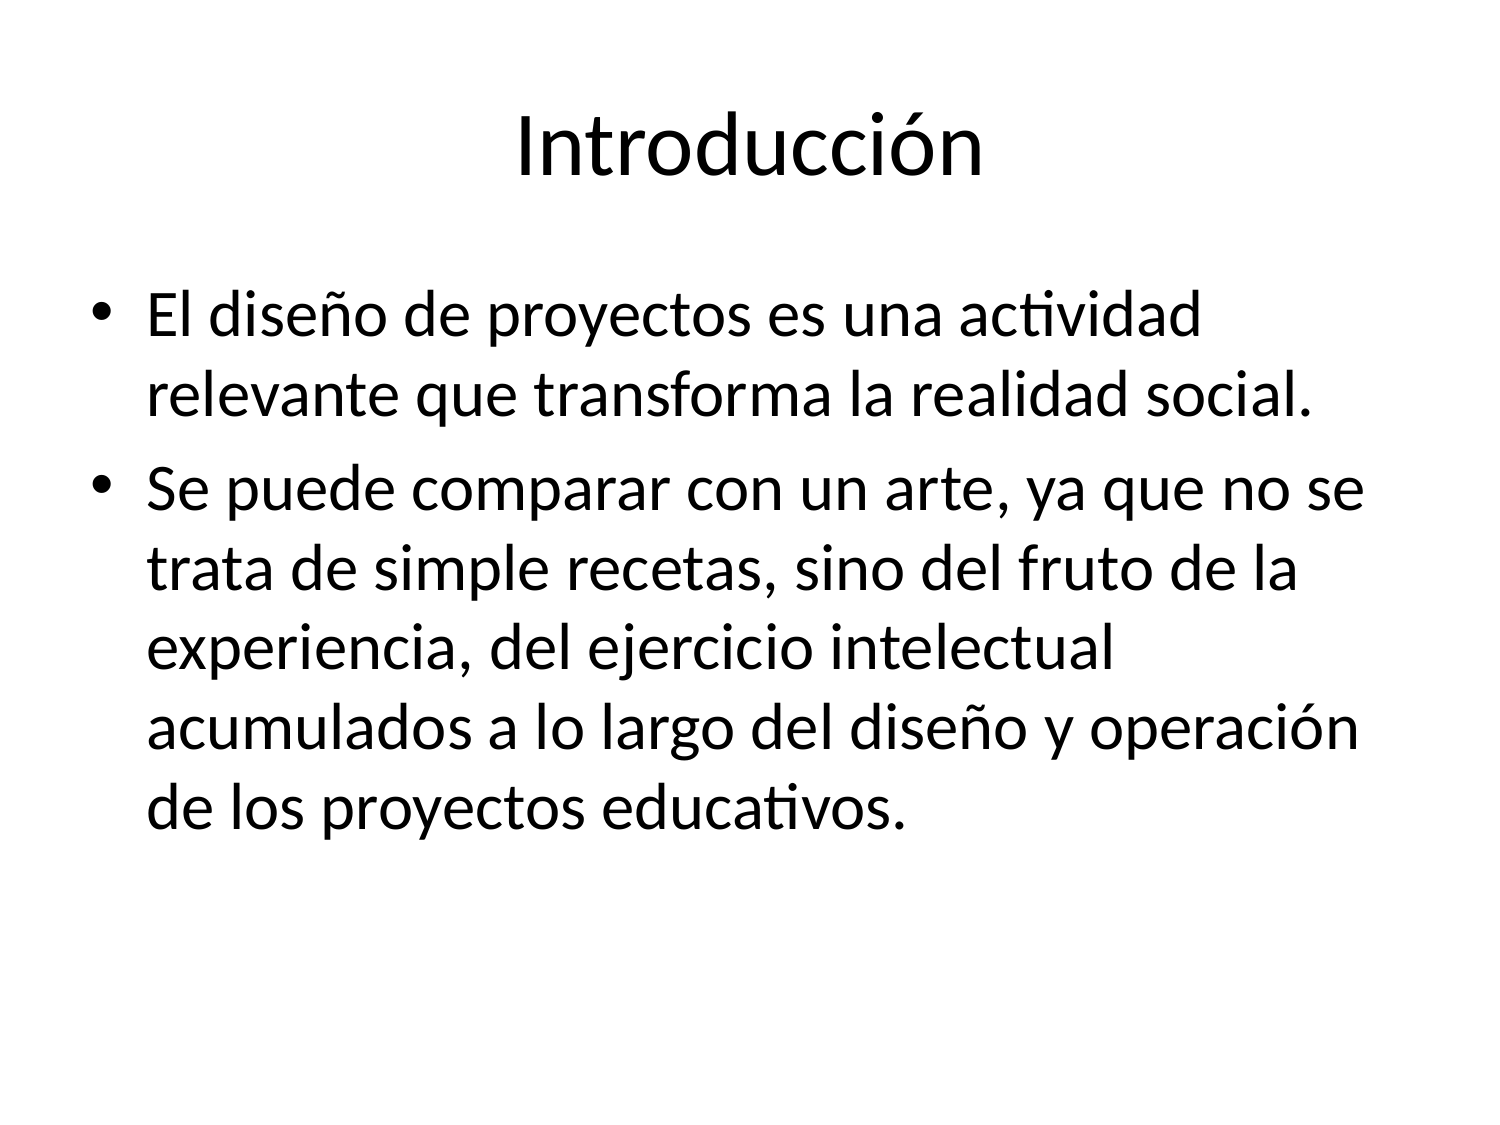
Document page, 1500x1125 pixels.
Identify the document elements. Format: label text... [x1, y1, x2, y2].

list El diseño de proyectos es una actividad relevante que transforma la realidad social. Se puede comparar con un arte, ya que no se trata de simple recetas, sino del fruto de la experiencia, del ejercicio intelectual acumulados a lo largo del diseño y operación de los proyectos educativos. [75, 262, 1425, 1005]
title Introducción [75, 45, 1425, 233]
